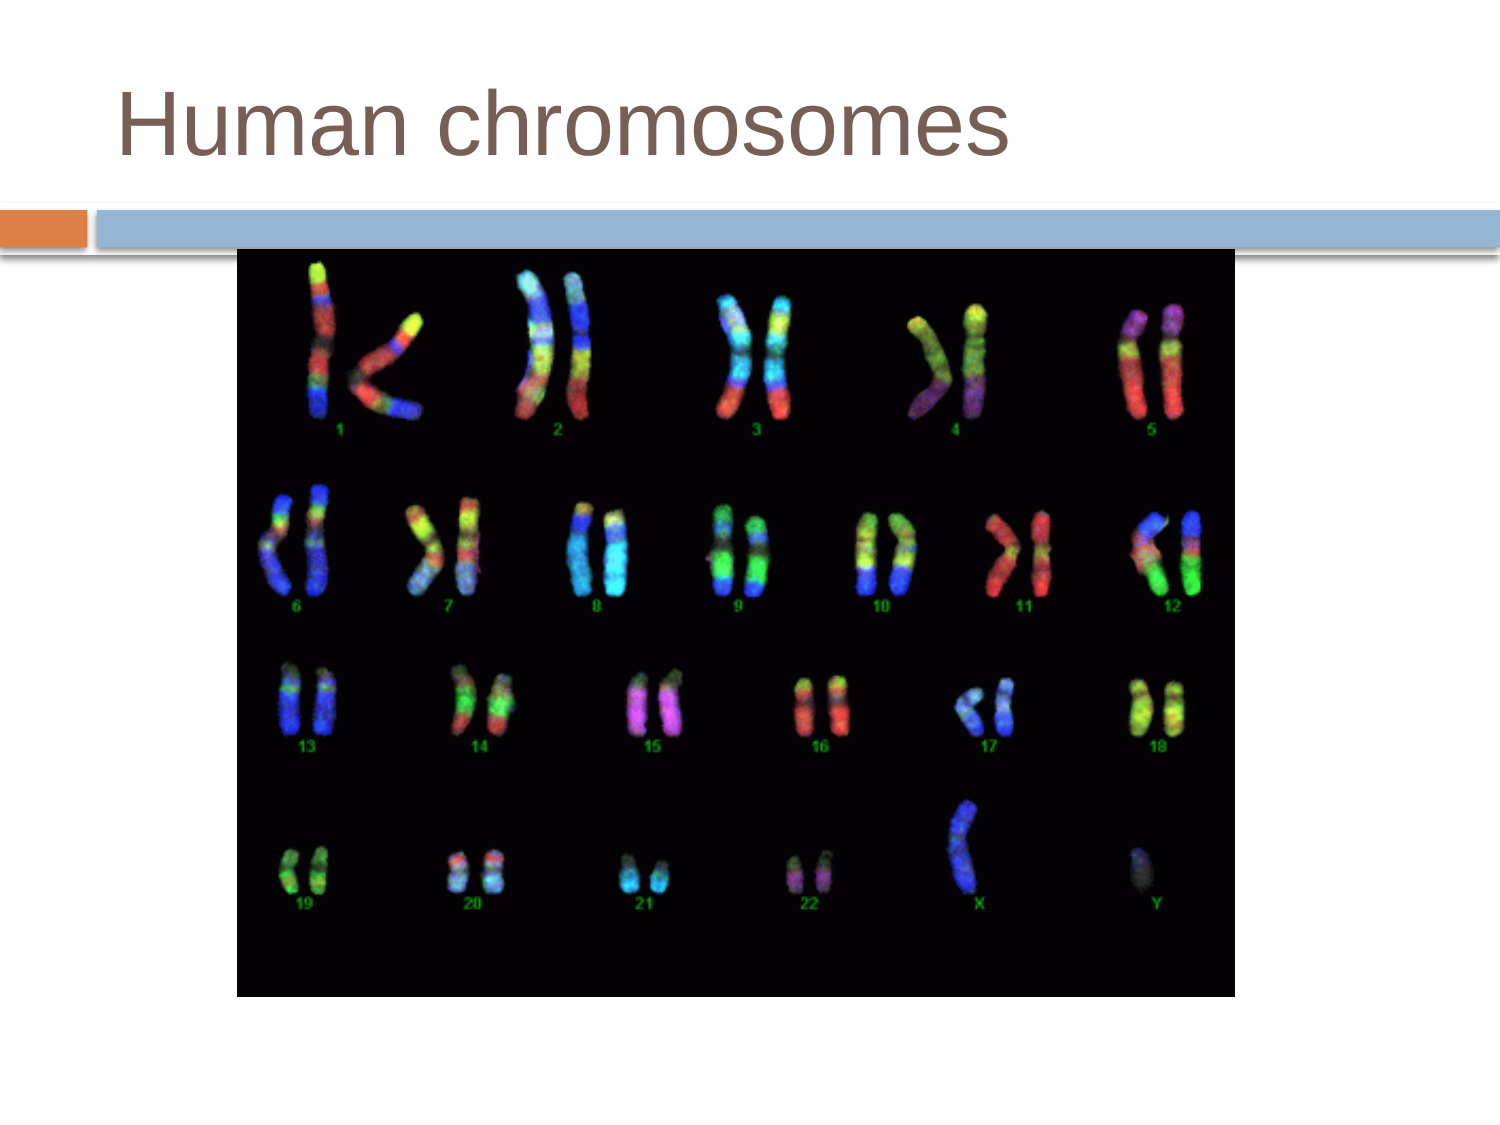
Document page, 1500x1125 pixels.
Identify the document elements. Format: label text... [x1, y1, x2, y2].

picture [237, 249, 1235, 997]
title Human chromosomes [100, 37, 1438, 200]
